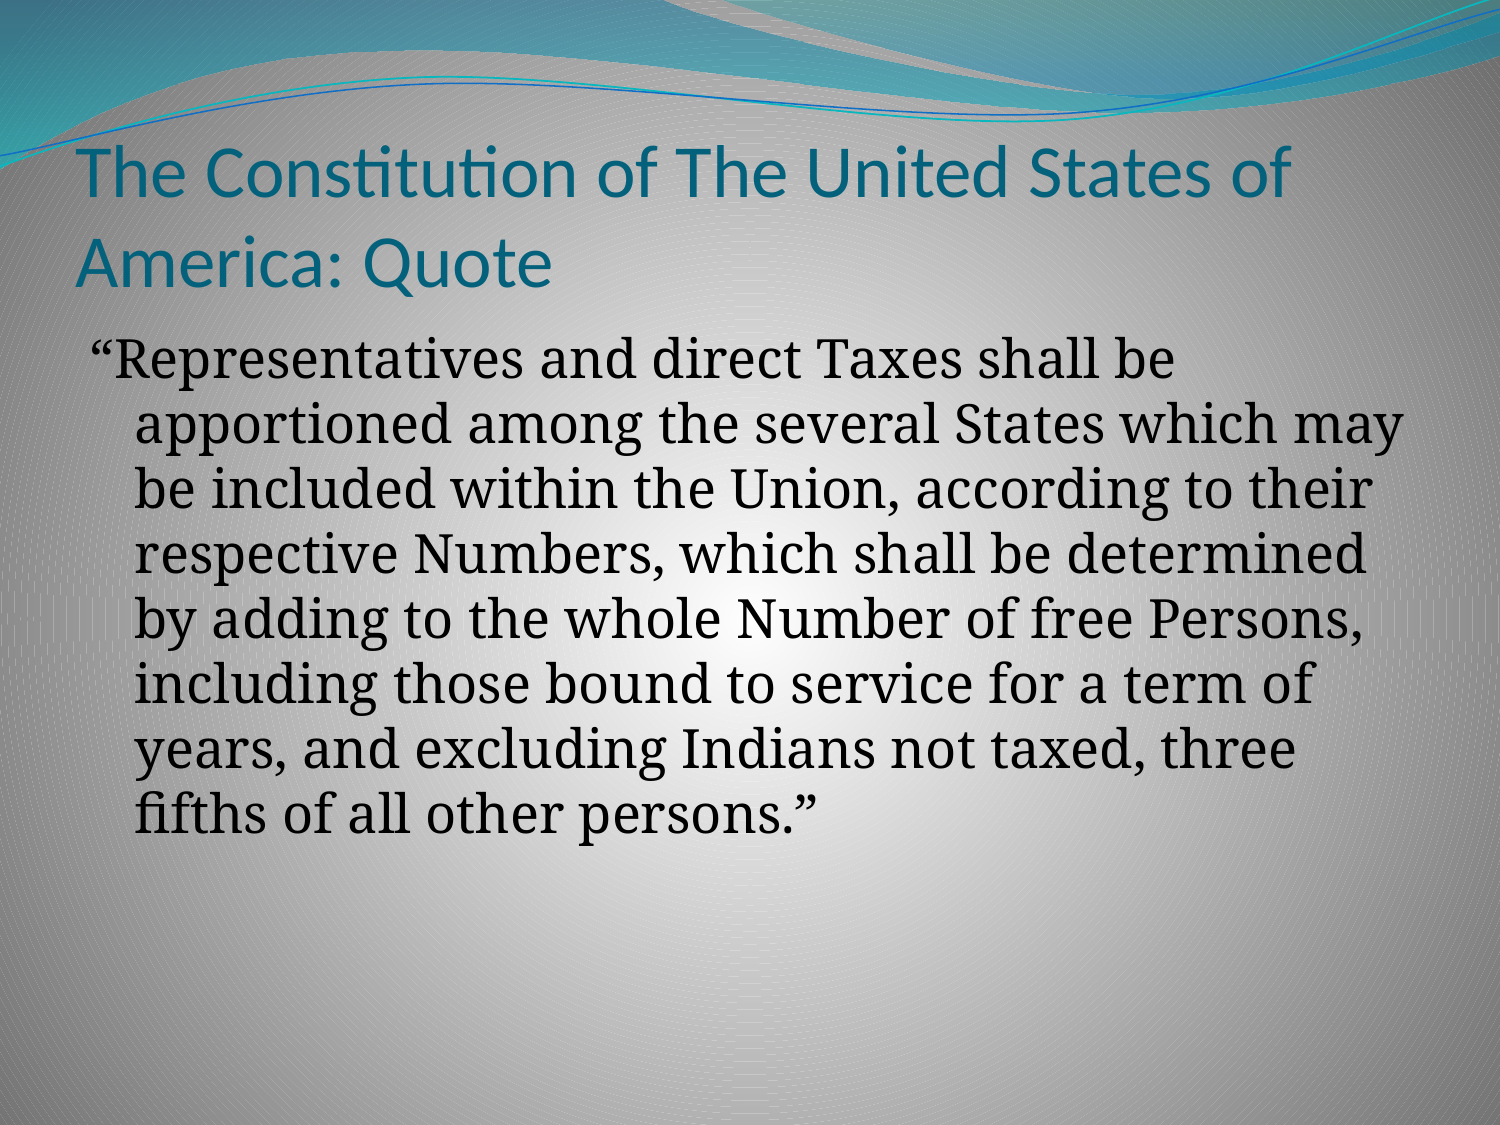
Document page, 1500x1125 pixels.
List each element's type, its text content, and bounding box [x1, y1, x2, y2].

title The Constitution of The United States of America: Quote [75, 115, 1425, 303]
list “Representatives and direct Taxes shall be apportioned among the several States which may be included within the Union, according to their respective Numbers, which shall be determined by adding to the whole Number of free Persons, including those bound to service for a term of years, and excluding Indians not taxed, three fifths of all other persons.” [75, 317, 1425, 1038]
